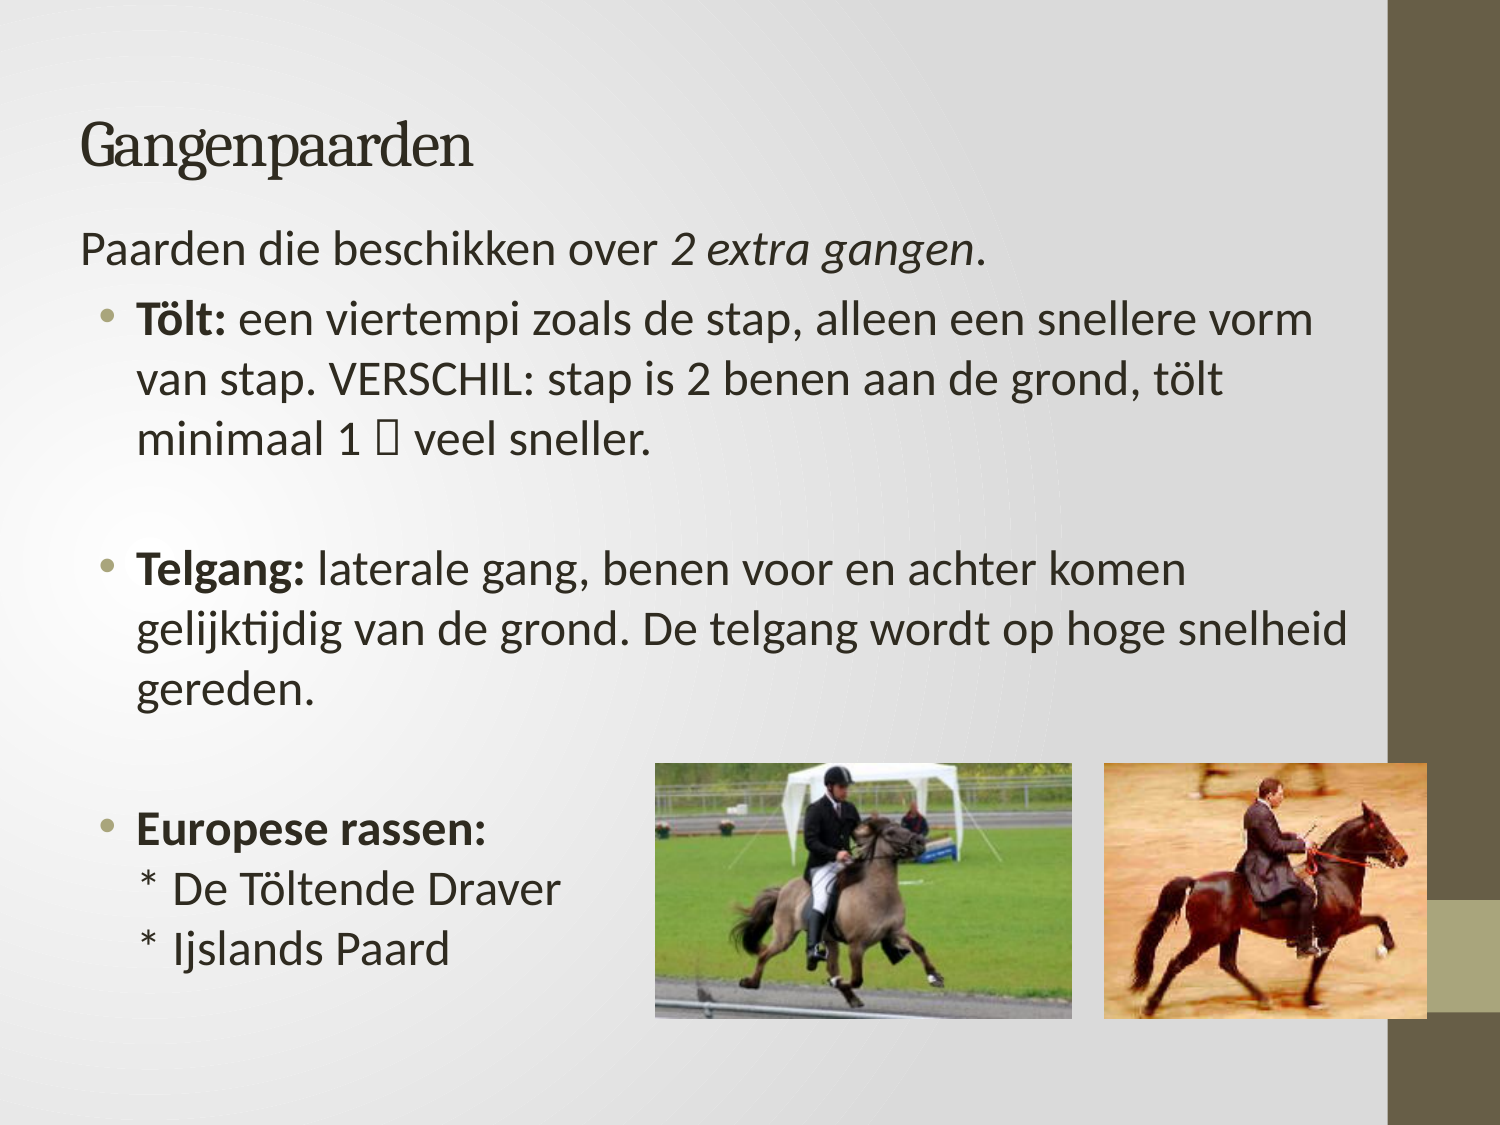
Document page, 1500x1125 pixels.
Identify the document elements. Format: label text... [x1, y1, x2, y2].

title Gangenpaarden [64, 92, 1364, 188]
picture [654, 762, 1073, 1020]
picture [1103, 762, 1427, 1020]
list Paarden die beschikken over 2 extra gangen. Tölt: een viertempi zoals de stap, alleen een snellere vorm van stap. VERSCHIL: stap is 2 benen aan de grond, tölt minimaal 1  veel sneller. Telgang: laterale gang, benen voor en achter komen gelijktijdig van de grond. De telgang wordt op hoge snelheid gereden. Europese rassen: * De Töltende Draver * Ijslands Paard [64, 208, 1388, 1094]
